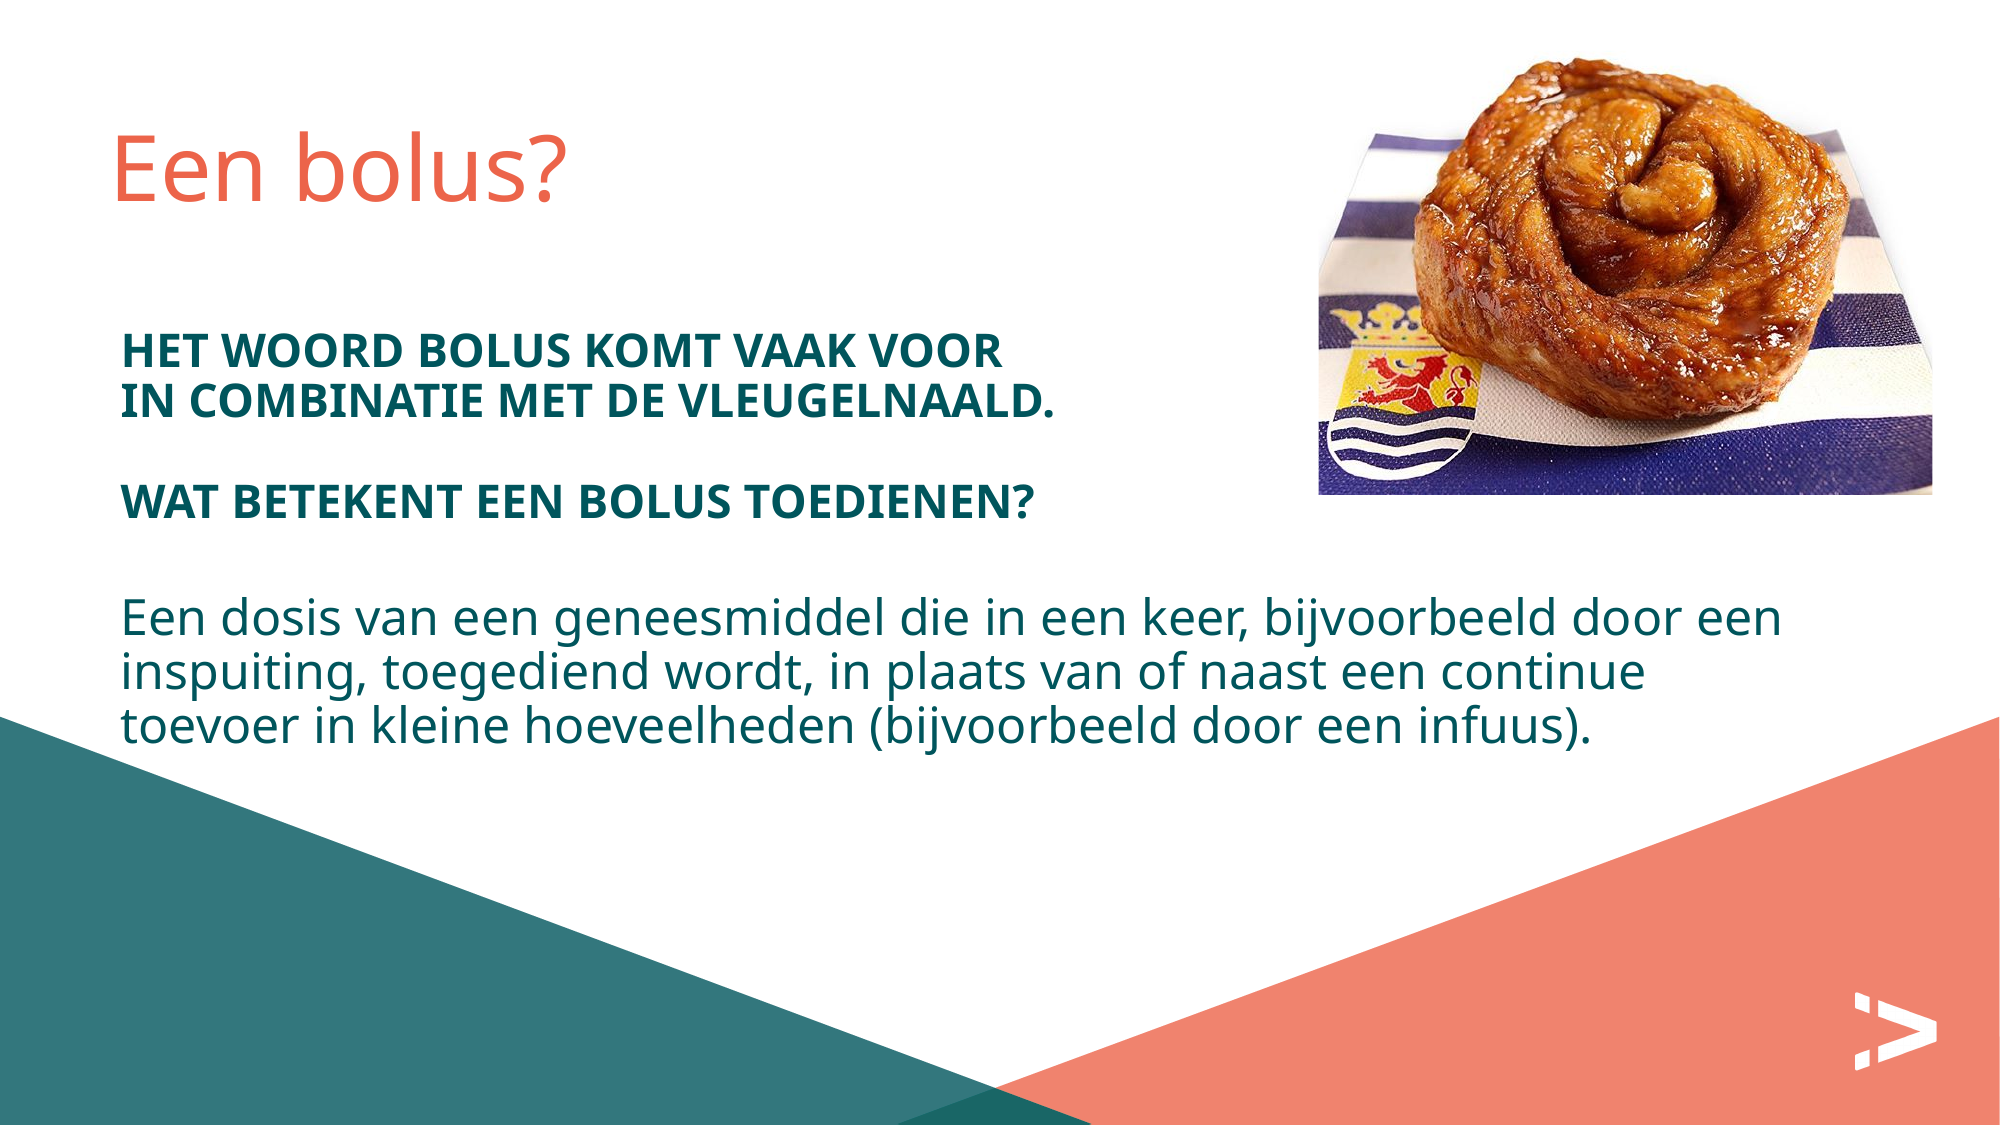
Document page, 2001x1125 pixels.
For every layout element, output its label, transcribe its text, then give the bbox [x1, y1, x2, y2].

title Het woord Bolus komt vaak voor in combinatie met de vleugelnaald. Wat betekent een bolus toedienen? [105, 319, 1339, 537]
list Een dosis van een geneesmiddel die in een keer, bijvoorbeeld door een inspuiting, toegediend wordt, in plaats van of naast een continue toevoer in kleine hoeveelheden (bijvoorbeeld door een infuus). [105, 585, 1831, 831]
text_box Een bolus? [94, 102, 666, 228]
picture [0, 0, 2000, 1125]
